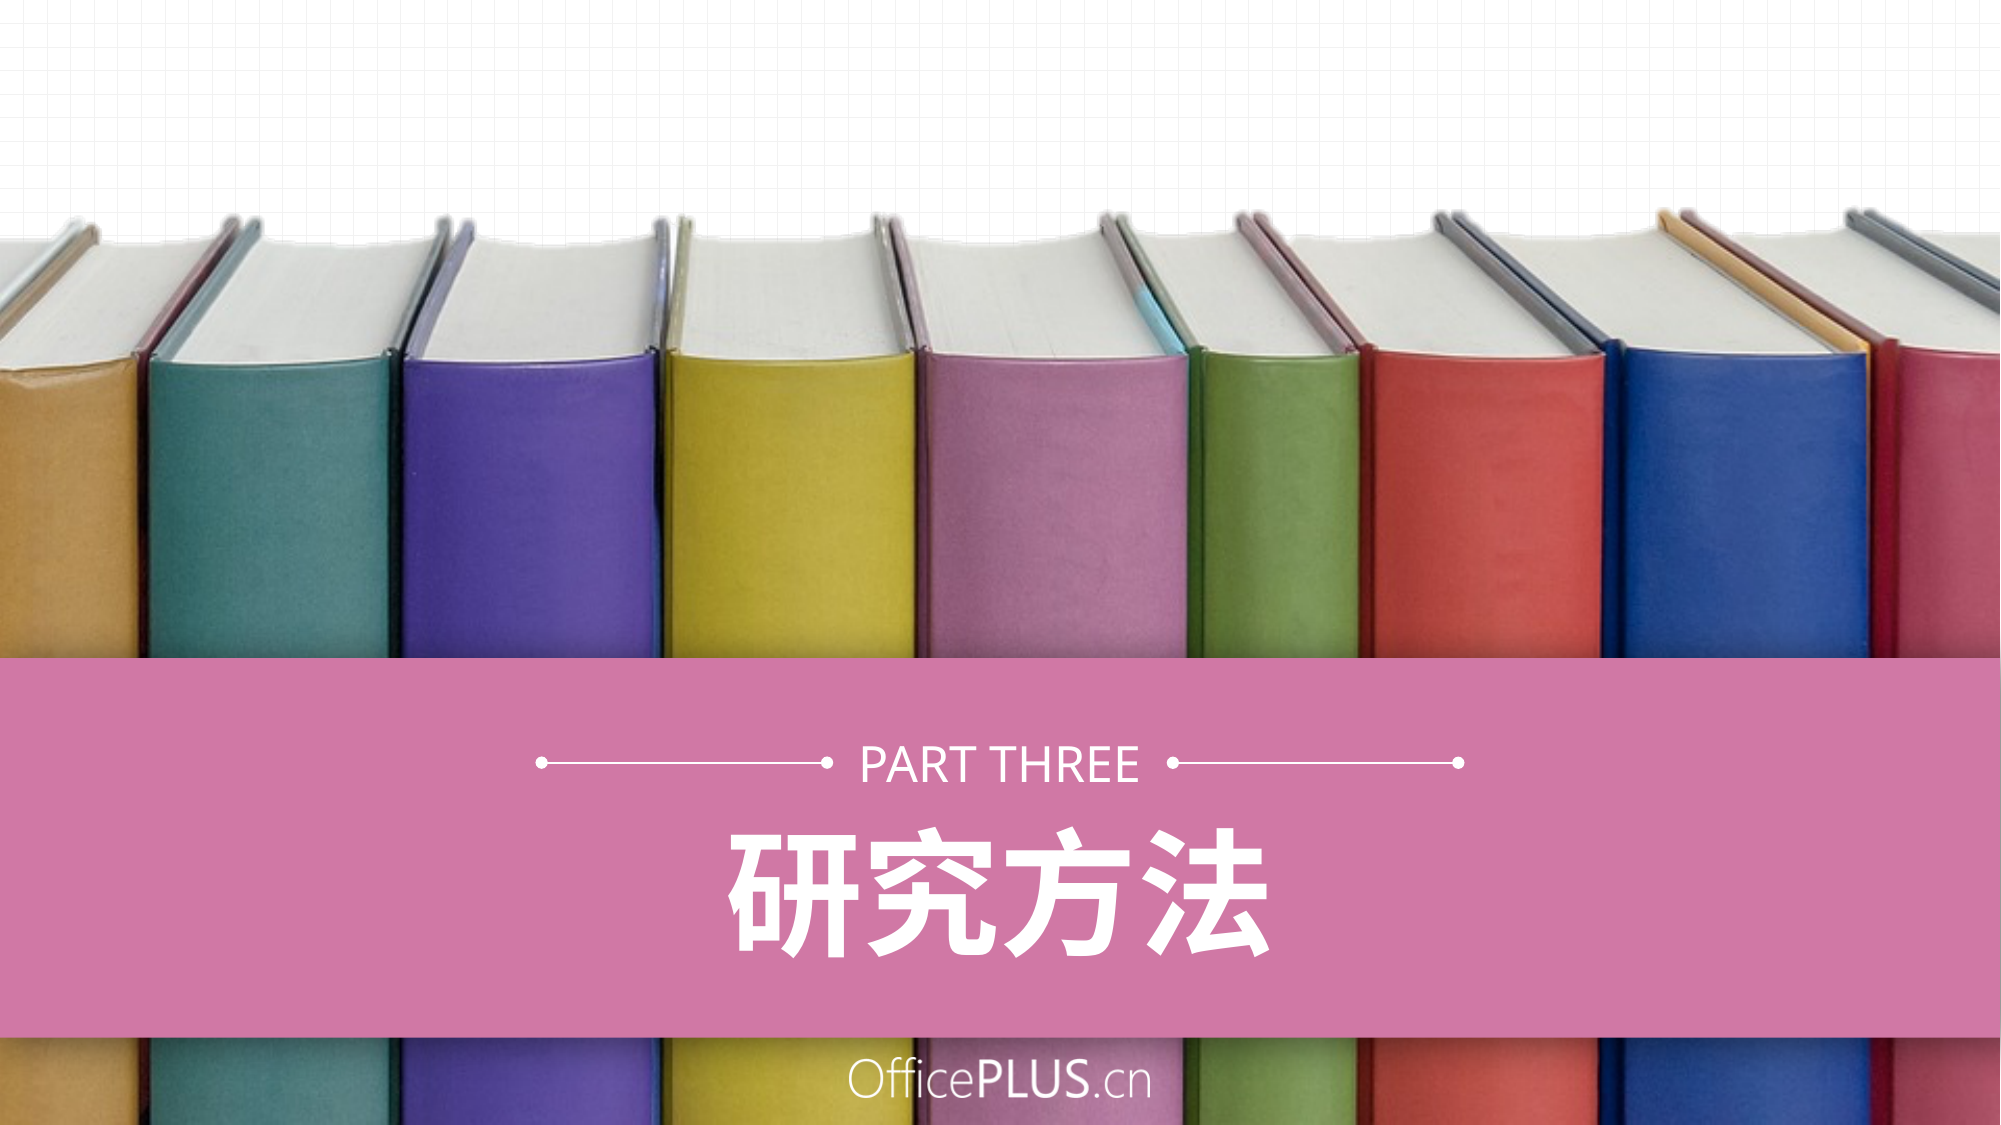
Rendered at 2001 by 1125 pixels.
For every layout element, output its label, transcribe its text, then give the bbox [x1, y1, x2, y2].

picture [0, 27, 2000, 658]
text_box 研究方法 [710, 800, 1290, 981]
picture [0, 1038, 2000, 1125]
text_box PART THREE [843, 763, 1157, 800]
text_box PART THREE [843, 724, 1157, 762]
